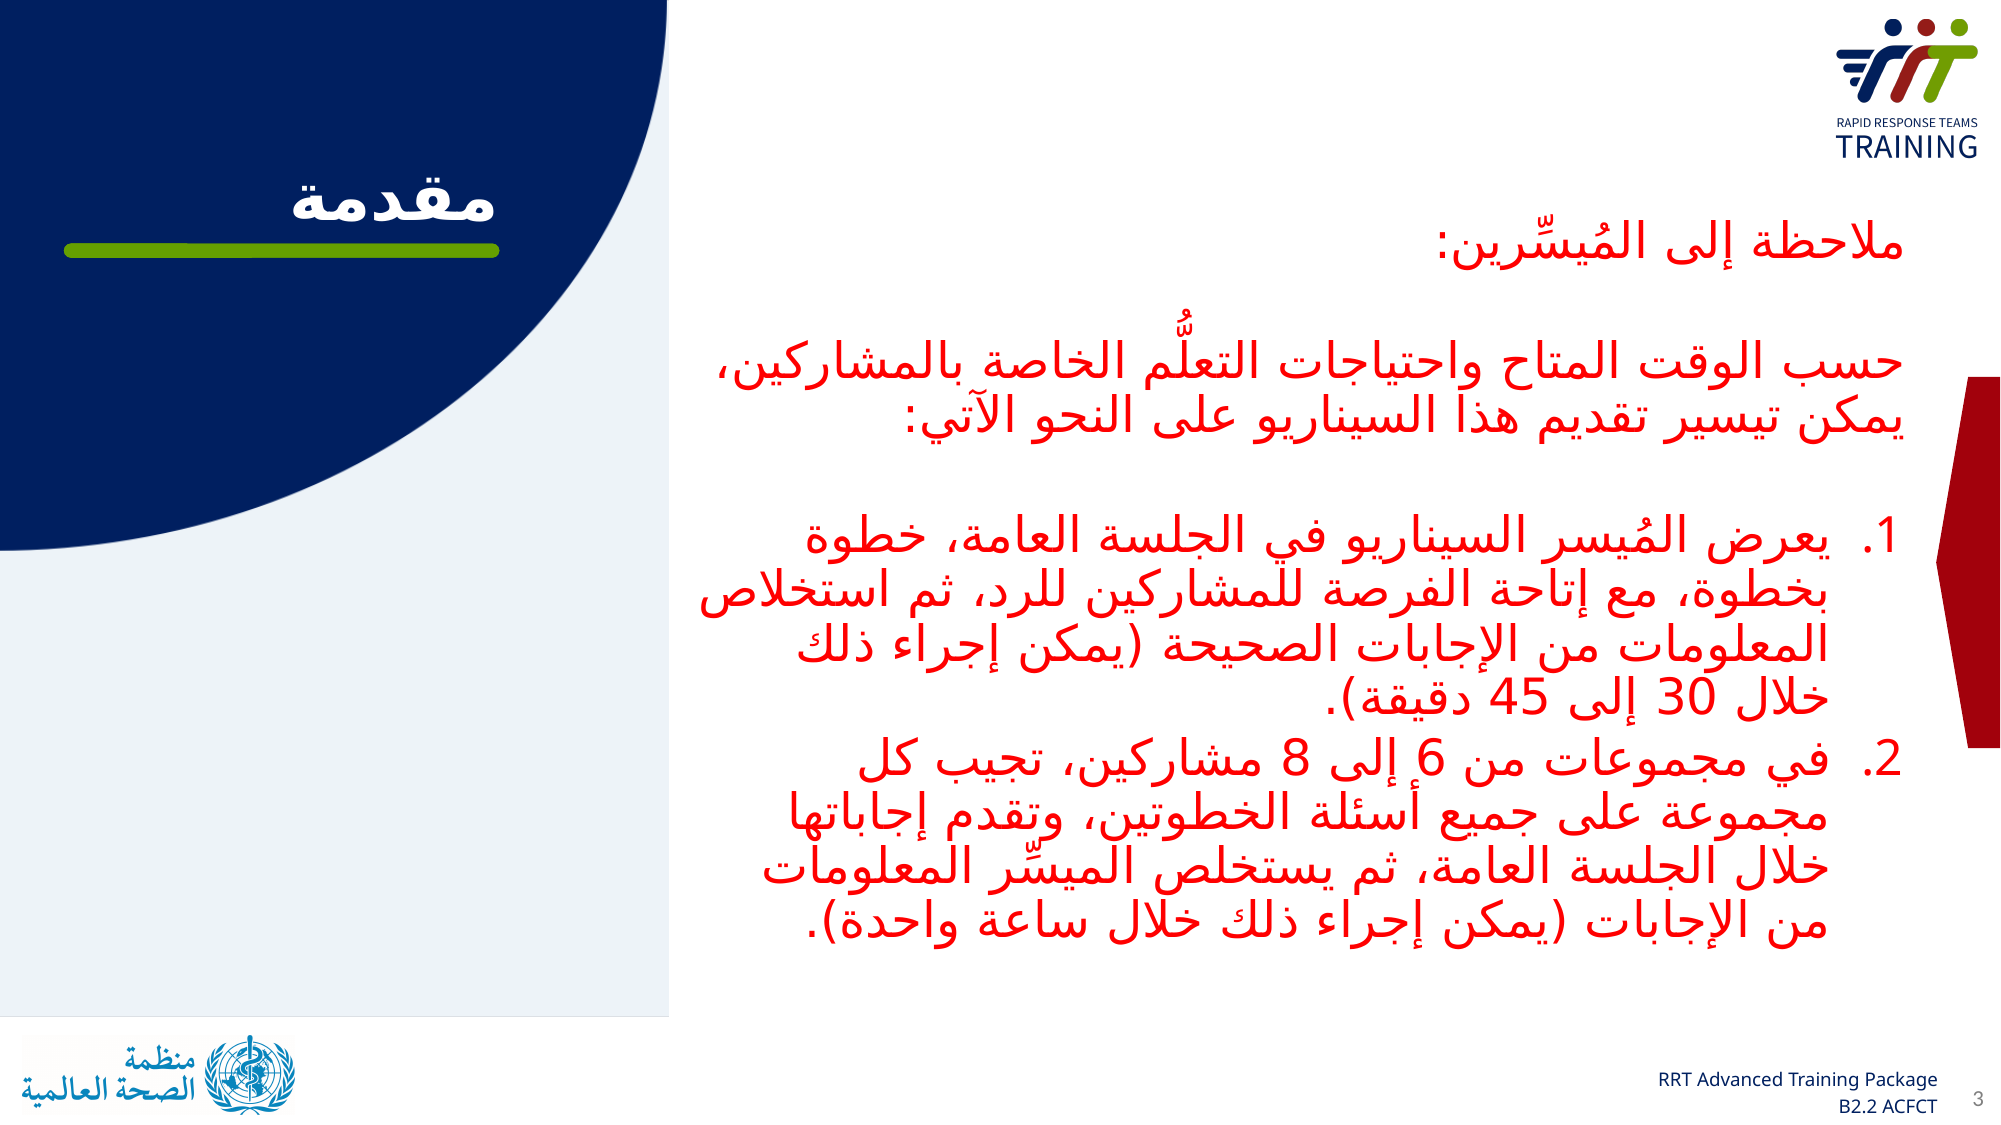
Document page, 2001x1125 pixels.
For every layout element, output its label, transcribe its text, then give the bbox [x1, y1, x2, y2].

title مقدمة [47, 162, 499, 245]
list ملاحظة إلى المُيسِّرين: حسب الوقت المتاح واحتياجات التعلُّم الخاصة بالمشاركين، يمكن تيسير تقديم هذا السيناريو على النحو الآتي: يعرض المُيسر السيناريو في الجلسة العامة، خطوة بخطوة، مع إتاحة الفرصة للمشاركين للرد، ثم استخلاص المعلومات من الإجابات الصحيحة (يمكن إجراء ذلك خلال 30 إلى 45 دقيقة). في مجموعات من 6 إلى 8 مشاركين، تجيب كل مجموعة على جميع أسئلة الخطوتين، وتقدم إجاباتها خلال الجلسة العامة، ثم يستخلص الميسِّر المعلومات من الإجابات (يمكن إجراء ذلك خلال ساعة واحدة). [678, 206, 1915, 888]
picture [22, 1035, 295, 1115]
picture [1835, 19, 1978, 167]
picture [252, 1050, 258, 1059]
text_box [63, 243, 500, 258]
picture [0, 0, 669, 1018]
